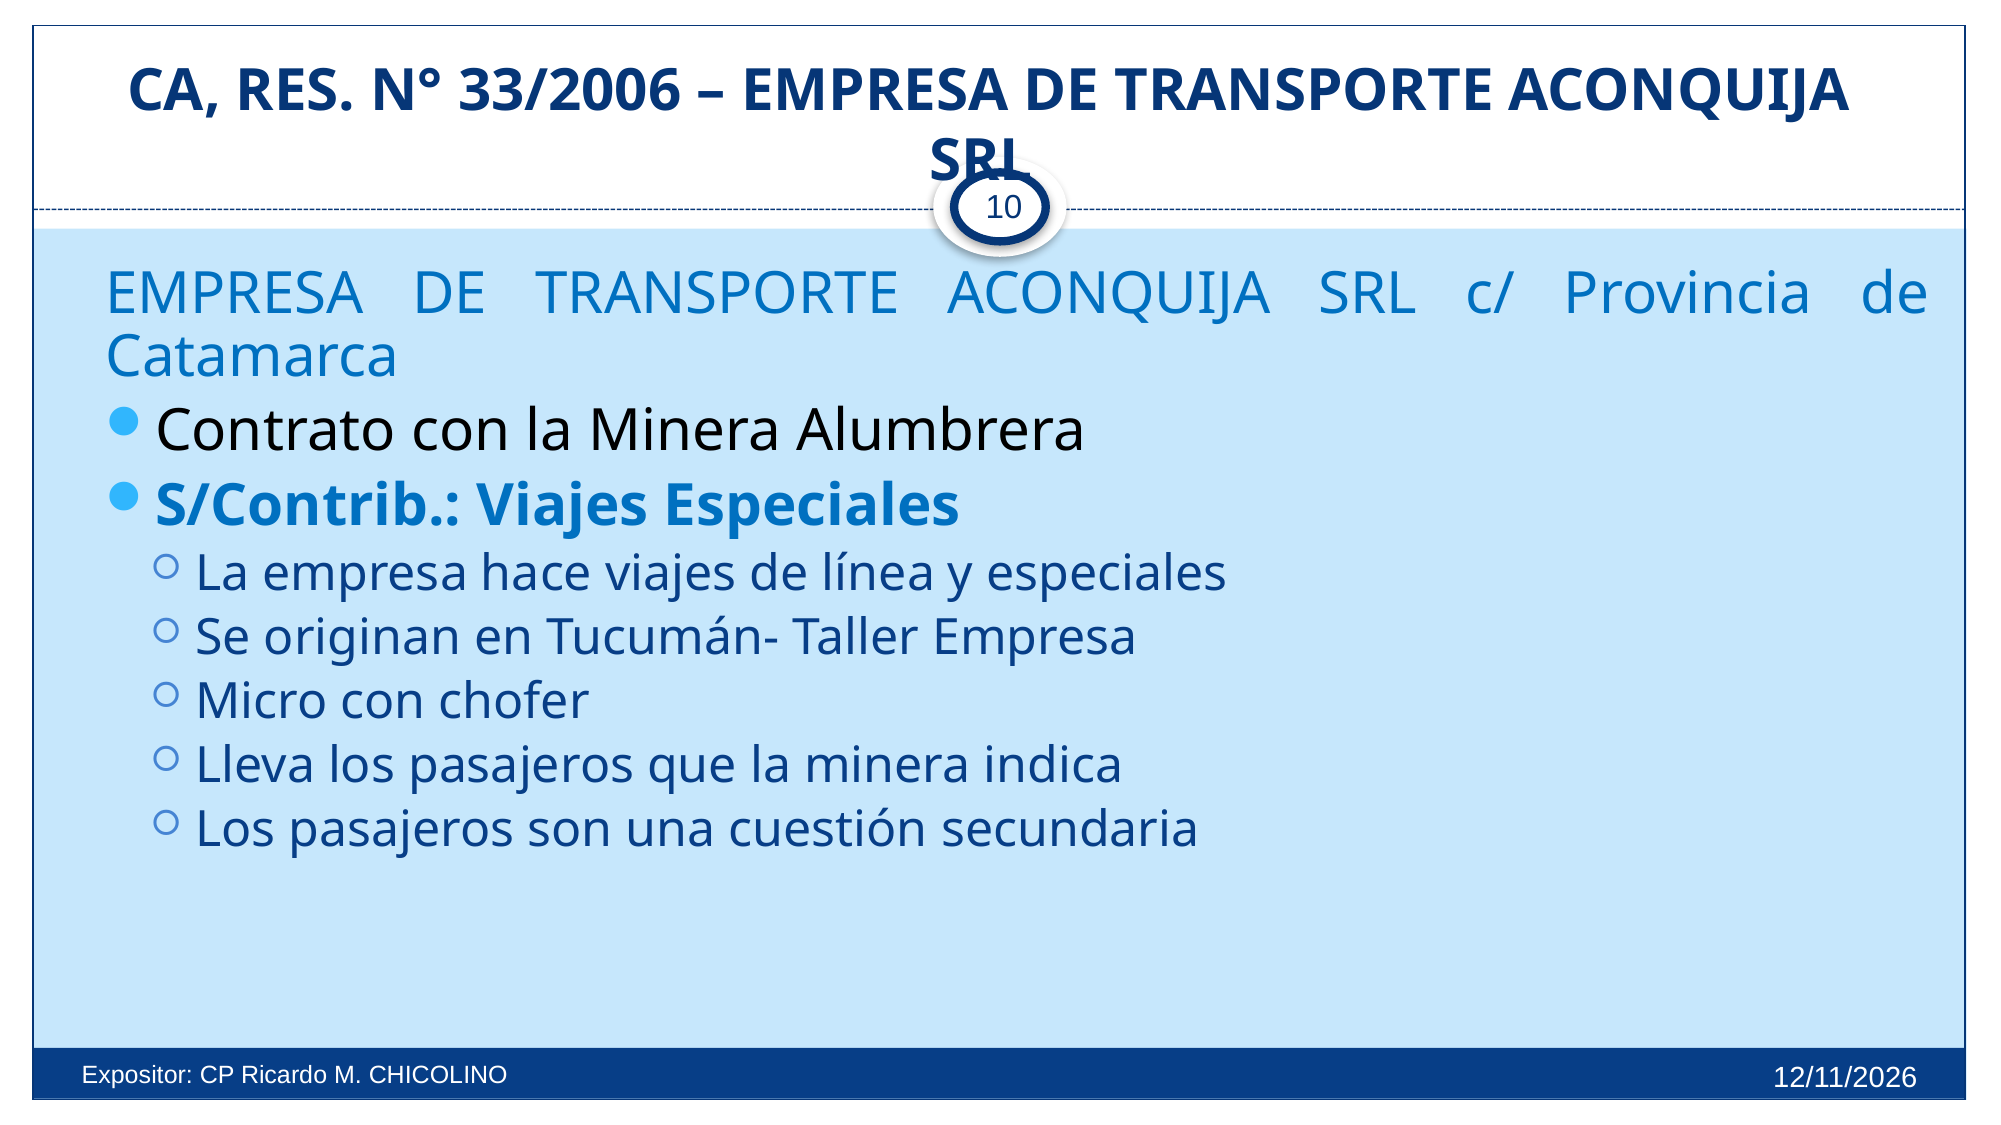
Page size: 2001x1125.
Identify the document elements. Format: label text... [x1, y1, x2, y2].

list EMPRESA DE TRANSPORTE ACONQUIJA SRL c/ Provincia de Catamarca Contrato con la Minera Alumbrera S/Contrib.: Viajes Especiales La empresa hace viajes de línea y especiales Se originan en Tucumán- Taller Empresa Micro con chofer Lleva los pasajeros que la minera indica Los pasajeros son una cuestión secundaria [90, 255, 1946, 1006]
slide_number 10 [954, 168, 1055, 241]
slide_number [1266, 1050, 1933, 1111]
title CA, RES. N° 33/2006 – EMPRESA DE TRANSPORTE ACONQUIJA SRL [61, 70, 1916, 200]
footer Expositor: CP Ricardo M. CHICOLINO [66, 1051, 850, 1112]
